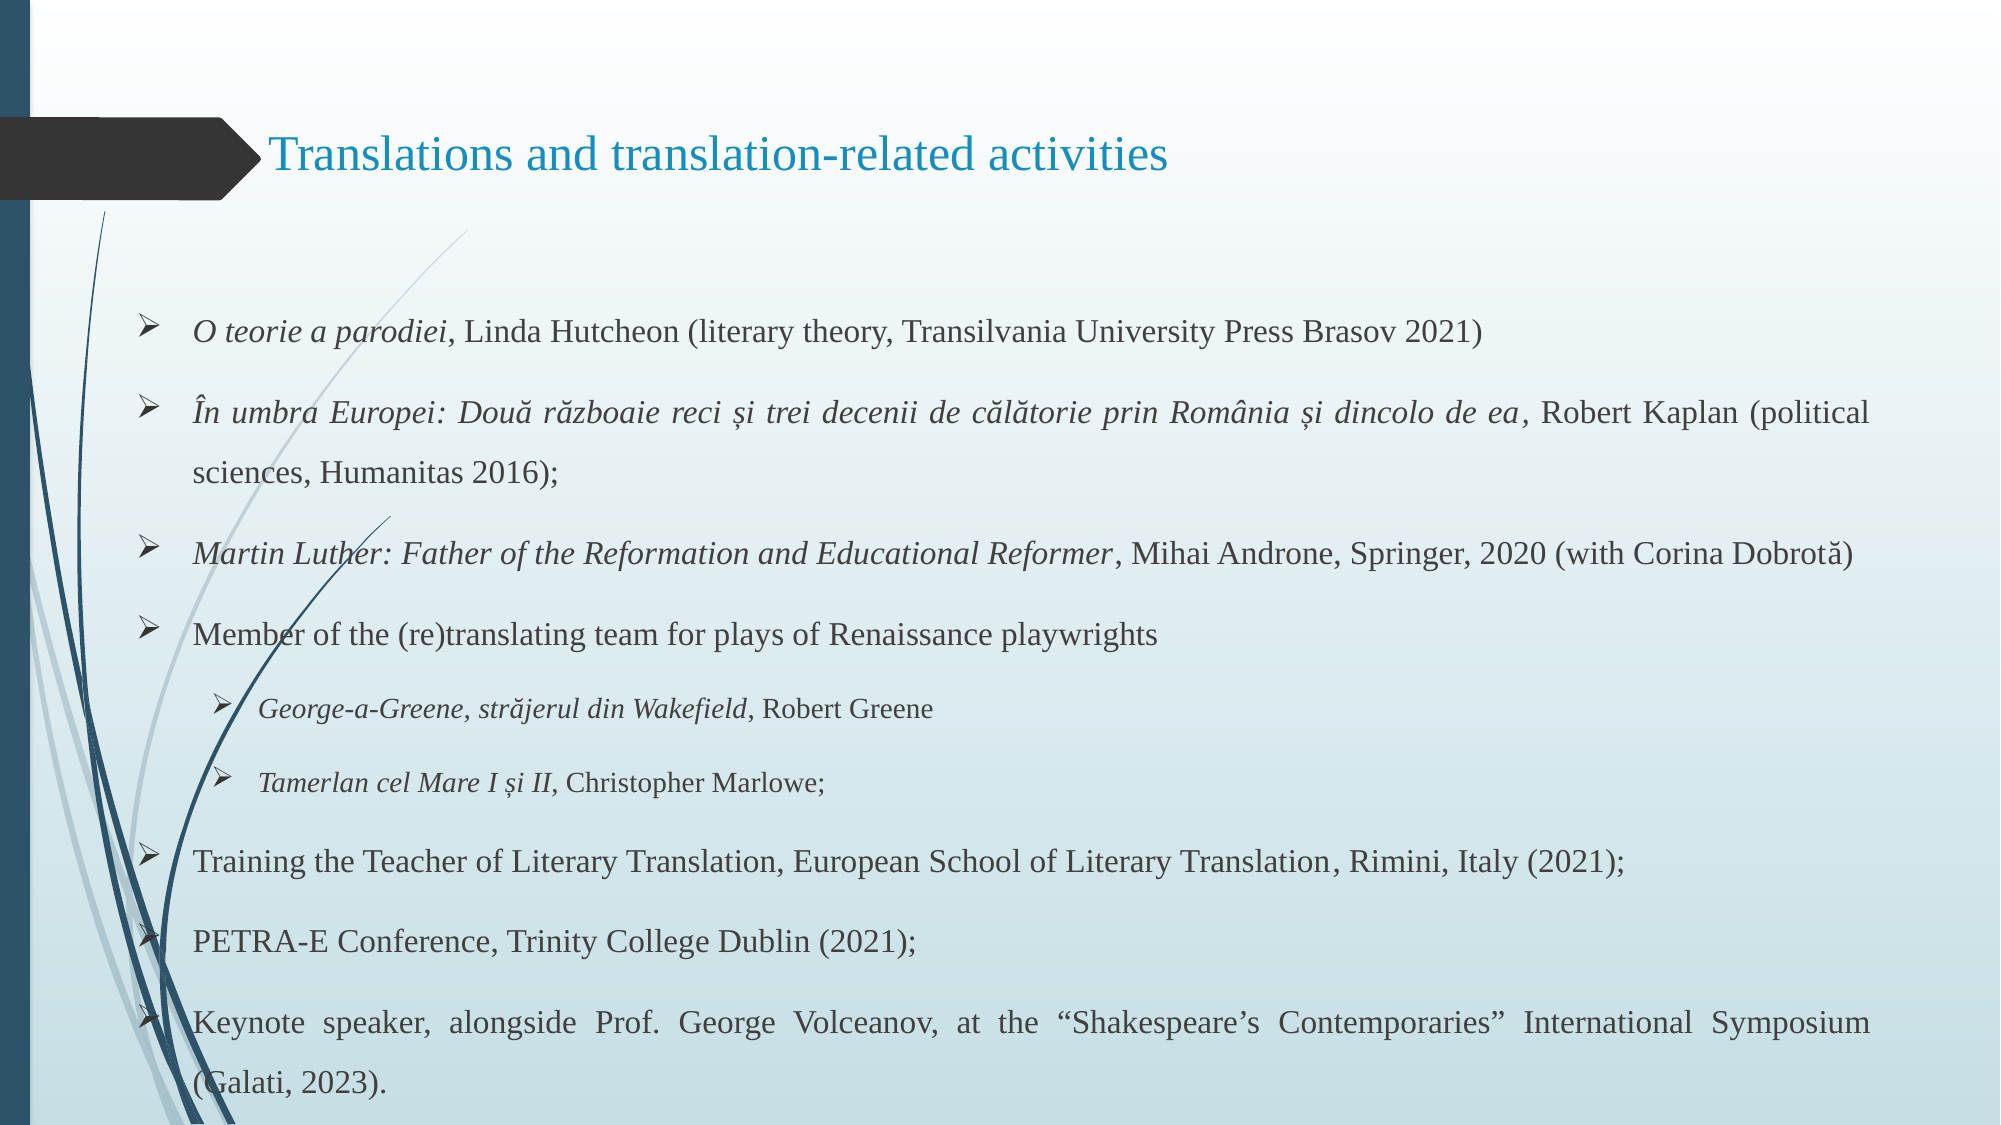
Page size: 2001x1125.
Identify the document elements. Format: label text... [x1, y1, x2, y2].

list O teorie a parodiei, Linda Hutcheon (literary theory, Transilvania University Press Brasov 2021) În umbra Europei: Două războaie reci și trei decenii de călătorie prin România și dincolo de ea, Robert Kaplan (political sciences, Humanitas 2016); Martin Luther: Father of the Reformation and Educational Reformer, Mihai Androne, Springer, 2020 (with Corina Dobrotă) Member of the (re)translating team for plays of Renaissance playwrights George-a-Greene, străjerul din Wakefield, Robert Greene Tamerlan cel Mare I și II, Christopher Marlowe; Training the Teacher of Literary Translation, European School of Literary Translation, Rimini, Italy (2021); PETRA-E Conference, Trinity College Dublin (2021); Keynote speaker, alongside Prof. George Volceanov, at the “Shakespeare’s Contemporaries” International Symposium (Galati, 2023). [121, 282, 1886, 844]
title Translations and translation-related activities [253, 112, 1698, 234]
